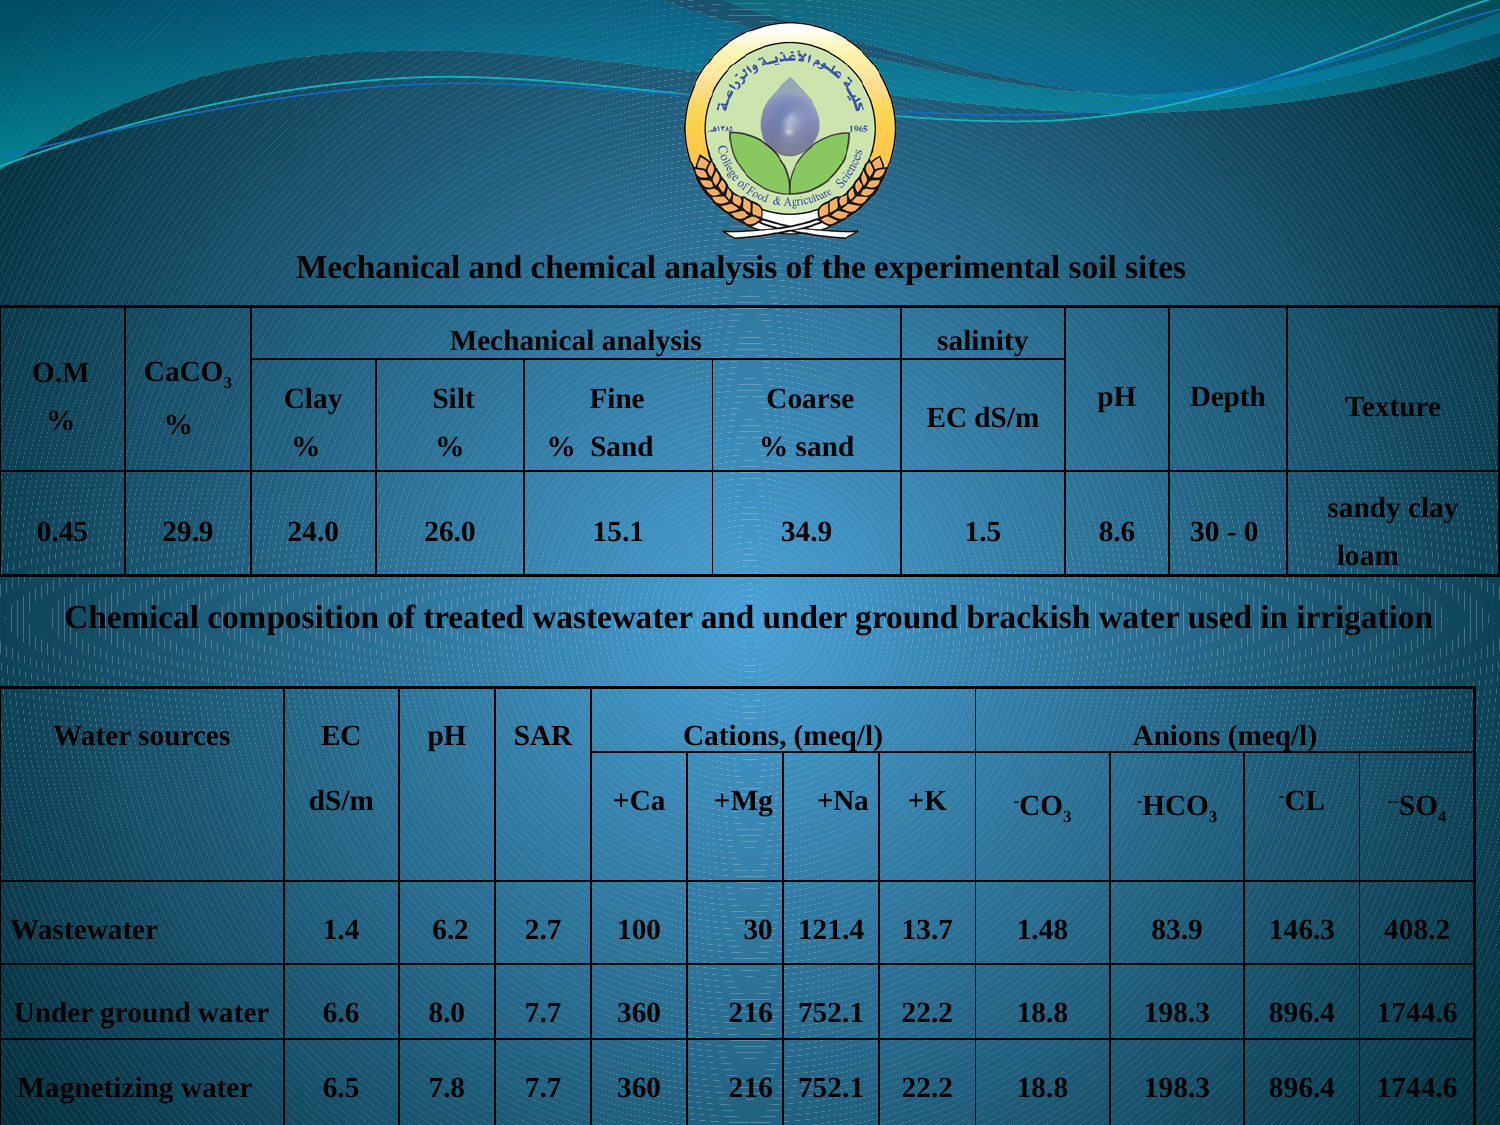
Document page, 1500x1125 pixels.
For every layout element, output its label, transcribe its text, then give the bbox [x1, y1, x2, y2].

table_cell Ca+ [592, 753, 686, 880]
table_cell 18.8 [976, 965, 1109, 1038]
table_cell CO3- [976, 753, 1109, 880]
table_cell Under ground water [1, 965, 283, 1038]
picture [662, 0, 913, 263]
table_cell Fine Sand % [525, 360, 712, 470]
table_cell 896.4 [1245, 965, 1359, 1038]
table_cell 360 [592, 1040, 686, 1125]
table_cell Triticale [659, 237, 914, 272]
table_cell 7.8 [400, 1040, 494, 1125]
table_cell Na+ [784, 753, 878, 880]
table_cell CL- [1245, 753, 1359, 880]
table_cell Coarse sand % [713, 360, 900, 470]
table_cell Clay % [252, 360, 375, 470]
table_header Cations, (meq/l) [592, 689, 975, 751]
table_cell 22.2 [880, 1040, 975, 1125]
table_cell 408.2 [1360, 882, 1473, 963]
table_header Depth [1170, 308, 1286, 470]
table_cell 3.933 [656, 237, 918, 275]
table_cell Mg+ [688, 753, 782, 880]
table_cell K+ [880, 753, 975, 880]
table_cell EC dS/m [902, 360, 1064, 470]
text_box Chemical composition of treated wastewater and under ground brackish water used in irrigation [0, 587, 1500, 643]
table_cell 15.1 [525, 472, 712, 574]
table_header pH [1066, 308, 1168, 470]
table_cell 216 [688, 965, 782, 1038]
table_cell 198.3 [1111, 965, 1243, 1038]
table_cell 22.2 [880, 965, 975, 1038]
table_cell 1.5 [902, 472, 1064, 574]
table_cell Magnetizing water [1, 1040, 283, 1125]
table_cell 26.0 [377, 472, 523, 574]
table_header O.M % [1, 308, 124, 470]
table_cell HCO3- [1111, 753, 1243, 880]
table_cell 7.7 [496, 1040, 590, 1125]
table_cell 6.6 [285, 965, 398, 1038]
table_cell 2.7 [496, 882, 590, 963]
table_cell 13.7 [880, 882, 975, 963]
table_cell 121.4 [784, 882, 878, 963]
table_cell 6.2 [400, 882, 494, 963]
table_cell 83.9 [1111, 882, 1243, 963]
table_cell 752.1 [784, 1040, 878, 1125]
table_header Mechanical analysis [252, 308, 900, 358]
table_cell 24.0 [252, 472, 375, 574]
table_cell Wastewater [1, 882, 283, 963]
table_cell 198.3 [1111, 1040, 1243, 1125]
table_cell 216 [688, 1040, 782, 1125]
table_cell 18.8 [976, 1040, 1109, 1125]
table_cell 1.4 [285, 882, 398, 963]
table_cell 1744.6 [1360, 965, 1473, 1038]
table_header CaCO3 % [126, 308, 250, 470]
table_cell 8.6 [1066, 472, 1168, 574]
table_cell Silt % [377, 360, 523, 470]
table_cell 8.0 [400, 965, 494, 1038]
table_cell 100 [592, 882, 686, 963]
table_header Texture [1288, 308, 1498, 470]
table_cell 1.48 [976, 882, 1109, 963]
table_cell 752.1 [784, 965, 878, 1038]
table_cell 29.9 [126, 472, 250, 574]
table_cell 6.5 [285, 1040, 398, 1125]
table_cell SO4-- [1360, 753, 1473, 880]
table_cell 7.7 [496, 965, 590, 1038]
table_cell 0 - 30 [1170, 472, 1286, 574]
table_header SAR [496, 689, 590, 880]
table_cell 0.45 [1, 472, 124, 574]
table_header EC dS/m [285, 689, 398, 880]
table_cell 146.3 [1245, 882, 1359, 963]
table_cell sandy clay loam [1288, 472, 1498, 574]
table_header pH [400, 689, 494, 880]
table_cell 30 [688, 882, 782, 963]
table_cell 1744.6 [1360, 1040, 1473, 1125]
table_header Anions (meq/l) [976, 689, 1473, 751]
table_header salinity [902, 308, 1064, 358]
table_header Water sources [1, 689, 283, 880]
text_box Mechanical and chemical analysis of the experimental soil sites [280, 237, 1203, 293]
table_cell 52 [663, 263, 911, 269]
table_cell 896.4 [1245, 1040, 1359, 1125]
table_cell 360 [592, 965, 686, 1038]
table_cell 34.9 [713, 472, 900, 574]
